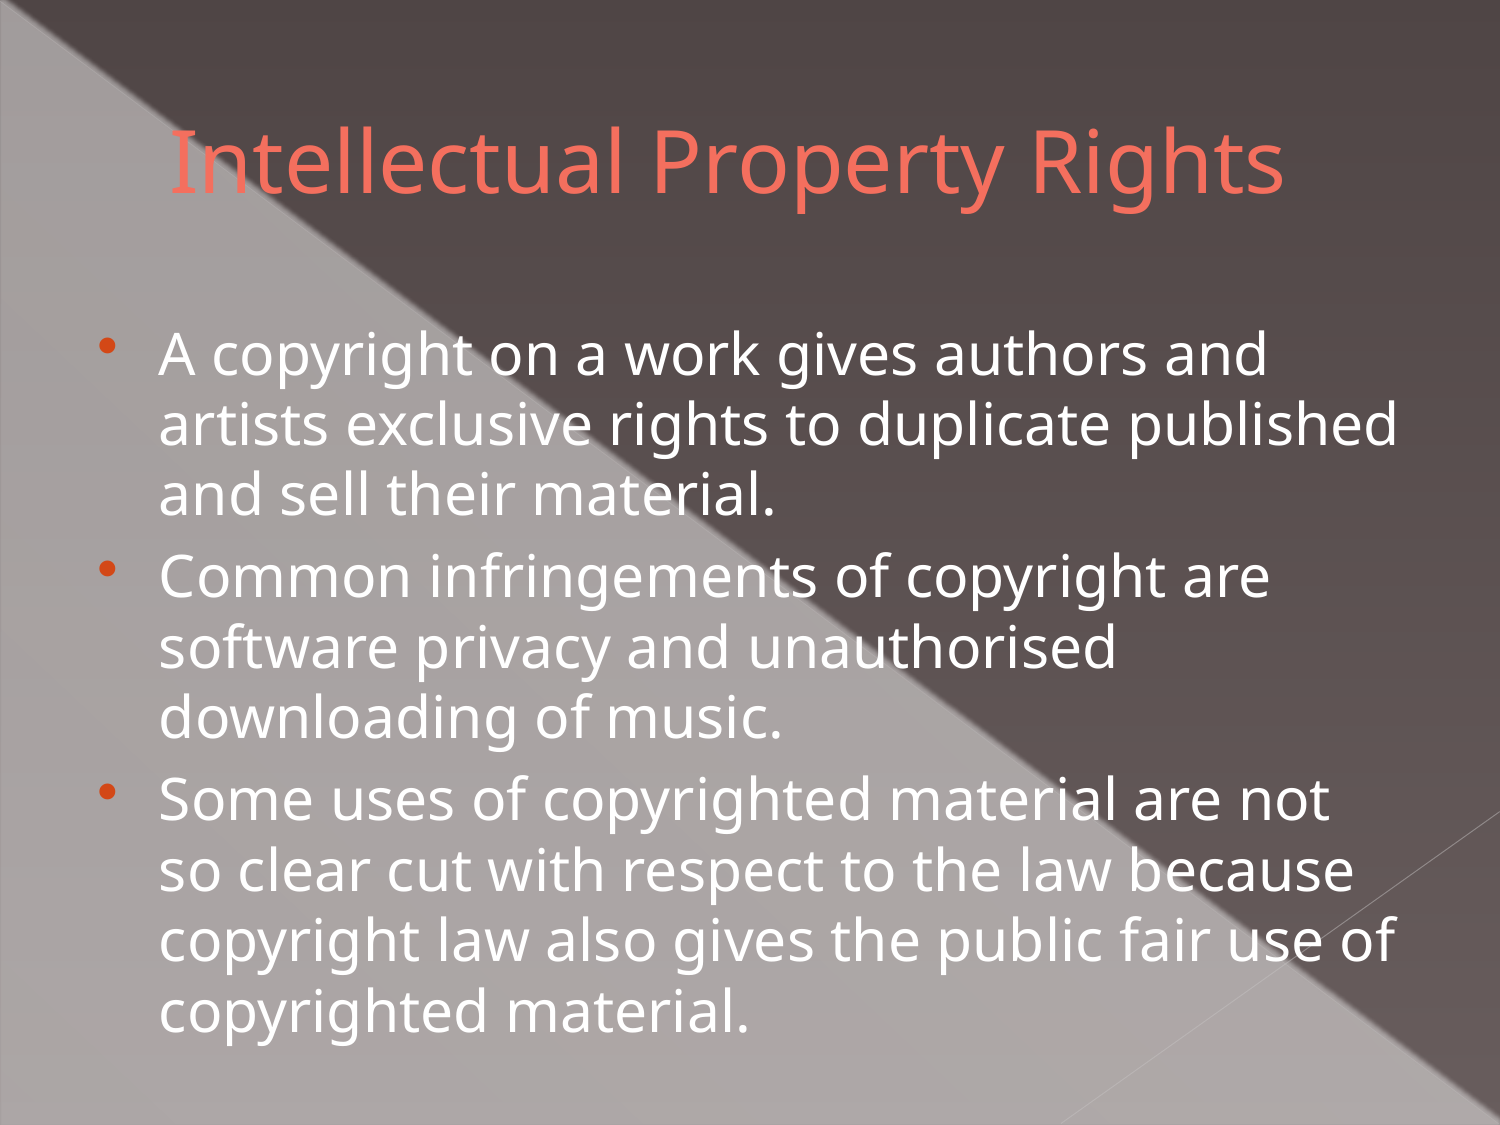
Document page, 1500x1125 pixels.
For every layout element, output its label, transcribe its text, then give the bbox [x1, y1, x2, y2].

title Intellectual Property Rights [75, 43, 1425, 274]
list A copyright on a work gives authors and artists exclusive rights to duplicate published and sell their material. Common infringements of copyright are software privacy and unauthorised downloading of music. Some uses of copyrighted material are not so clear cut with respect to the law because copyright law also gives the public fair use of copyrighted material. [75, 308, 1425, 1059]
